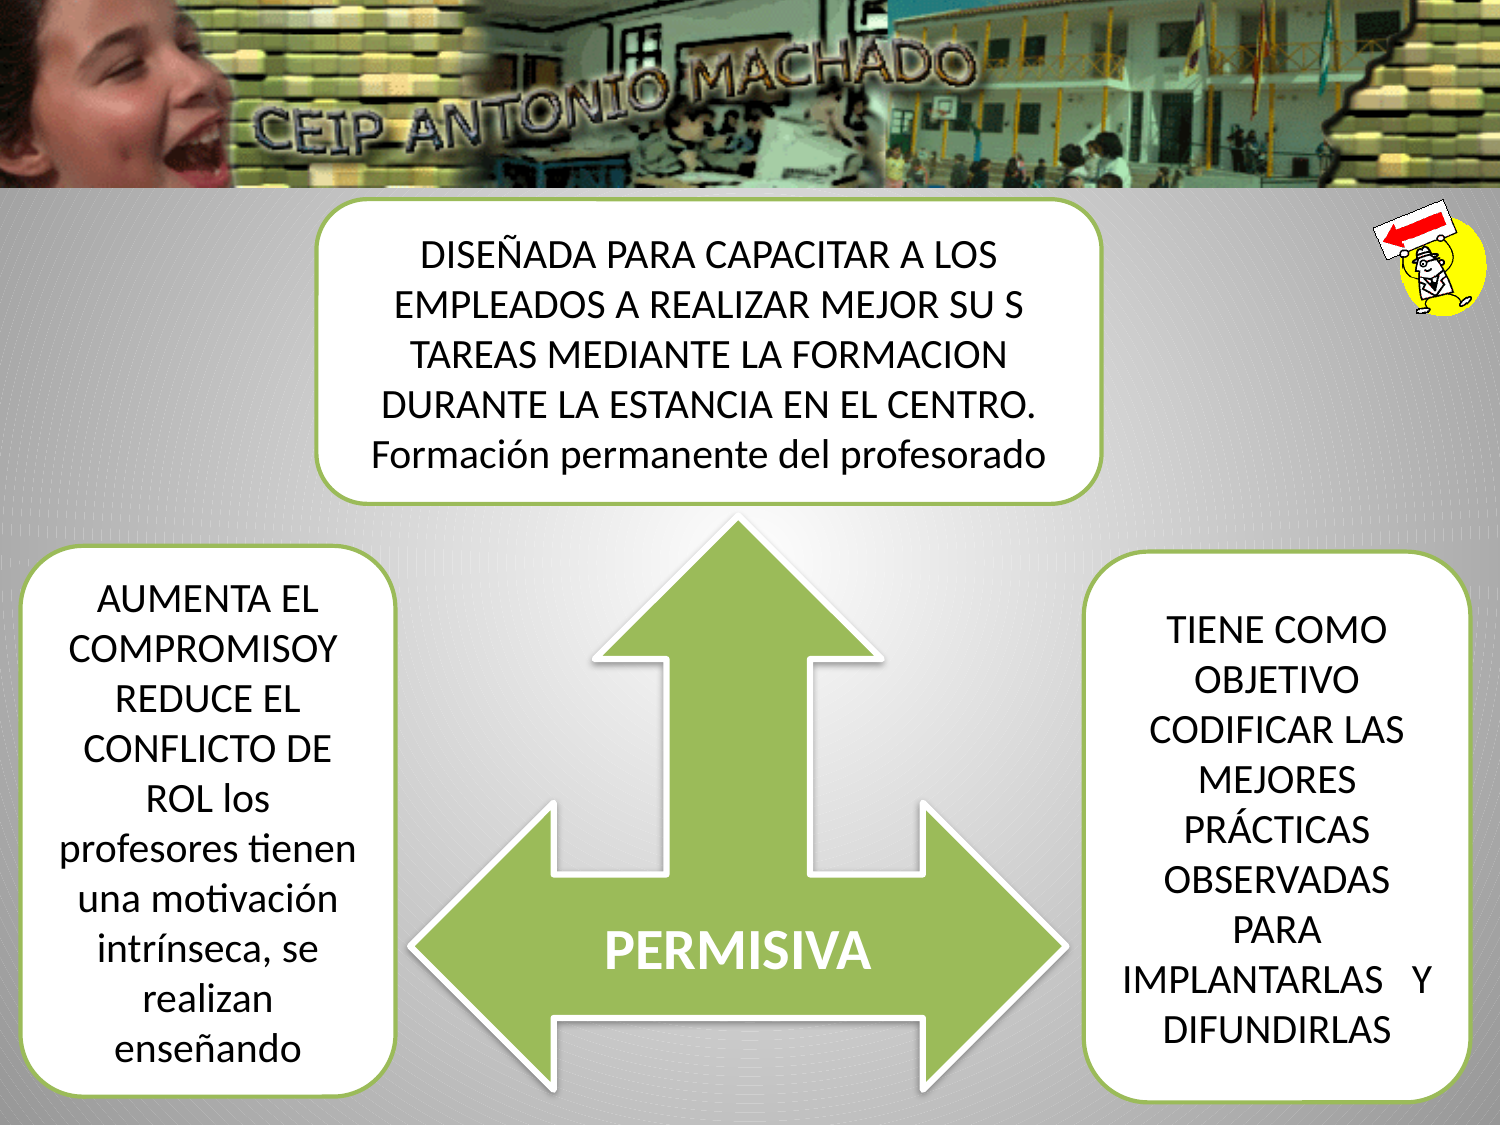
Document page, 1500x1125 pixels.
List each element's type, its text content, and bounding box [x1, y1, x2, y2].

text_box PERMISIVA [407, 512, 1070, 1093]
picture [1371, 198, 1500, 317]
text_box TIENE COMO OBJETIVO CODIFICAR LAS MEJORES PRÁCTICAS OBSERVADAS PARA IMPLANTARLAS Y DIFUNDIRLAS [1081, 549, 1473, 1105]
text_box DISEÑADA PARA CAPACITAR A LOS EMPLEADOS A REALIZAR MEJOR SU S TAREAS MEDIANTE LA FORMACION DURANTE LA ESTANCIA EN EL CENTRO. Formación permanente del profesorado [314, 199, 1104, 506]
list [0, 0, 1500, 188]
text_box AUMENTA EL COMPROMISOY REDUCE EL CONFLICTO DE ROL los profesores tienen una motivación intrínseca, se realizan enseñando [18, 543, 398, 1099]
